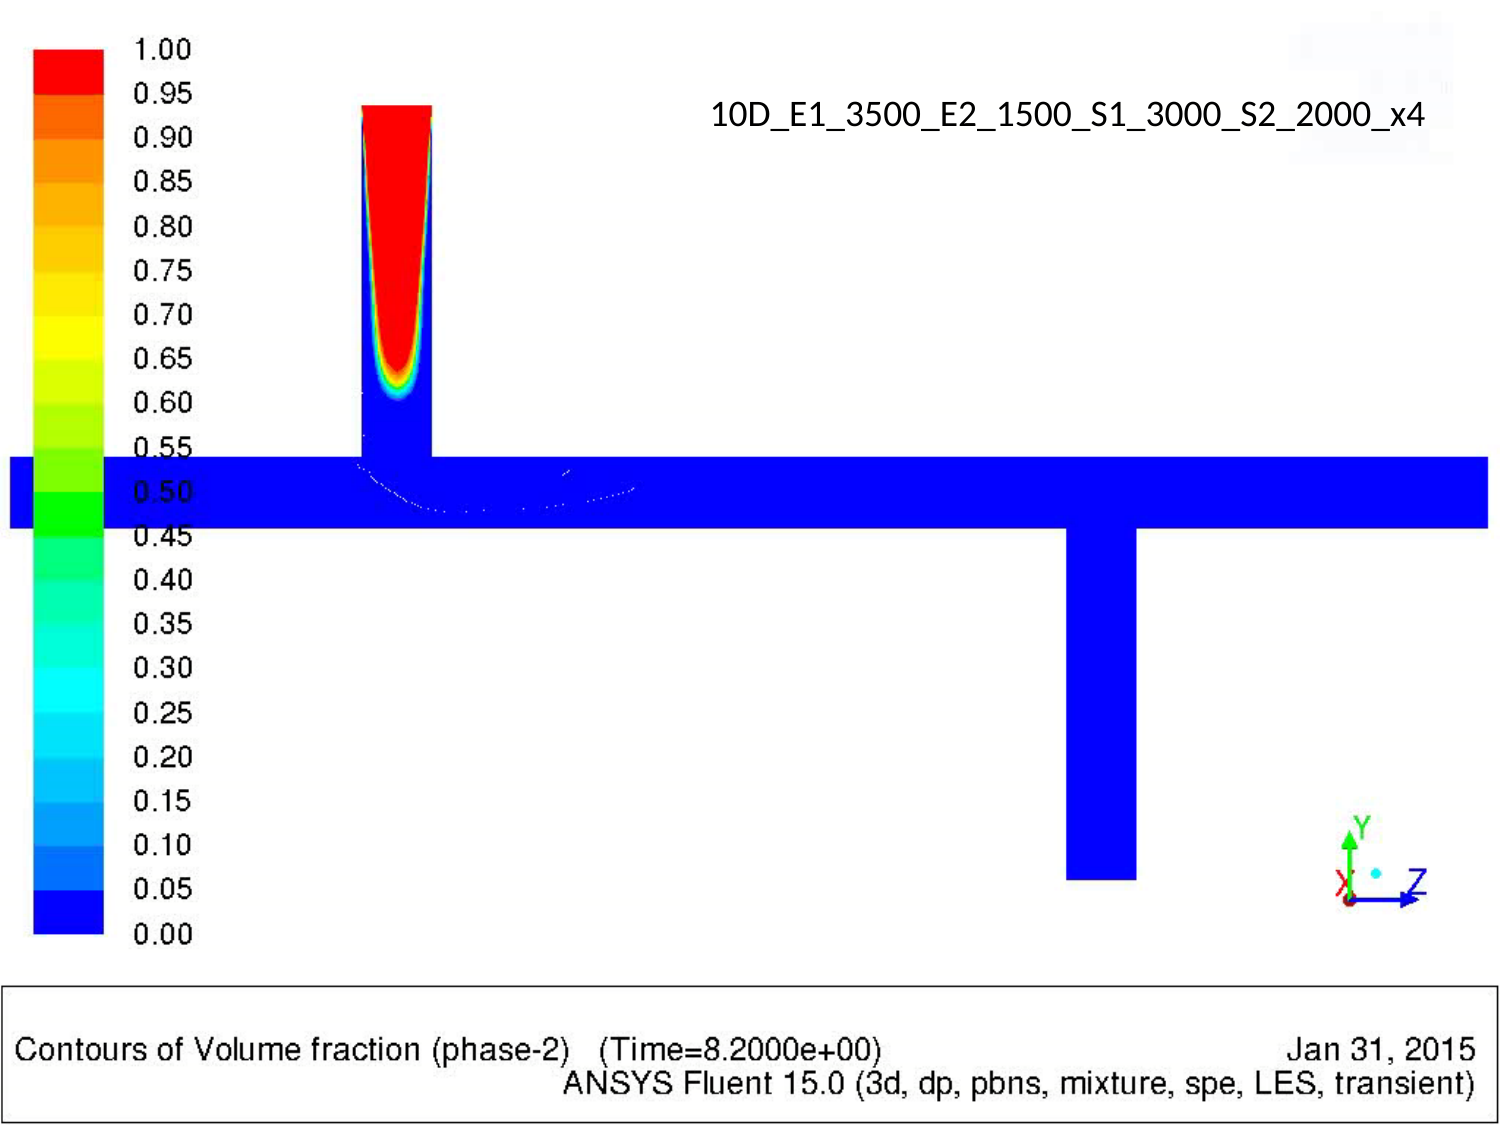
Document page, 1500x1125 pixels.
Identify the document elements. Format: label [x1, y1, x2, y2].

text_box [0, 0, 1500, 1125]
